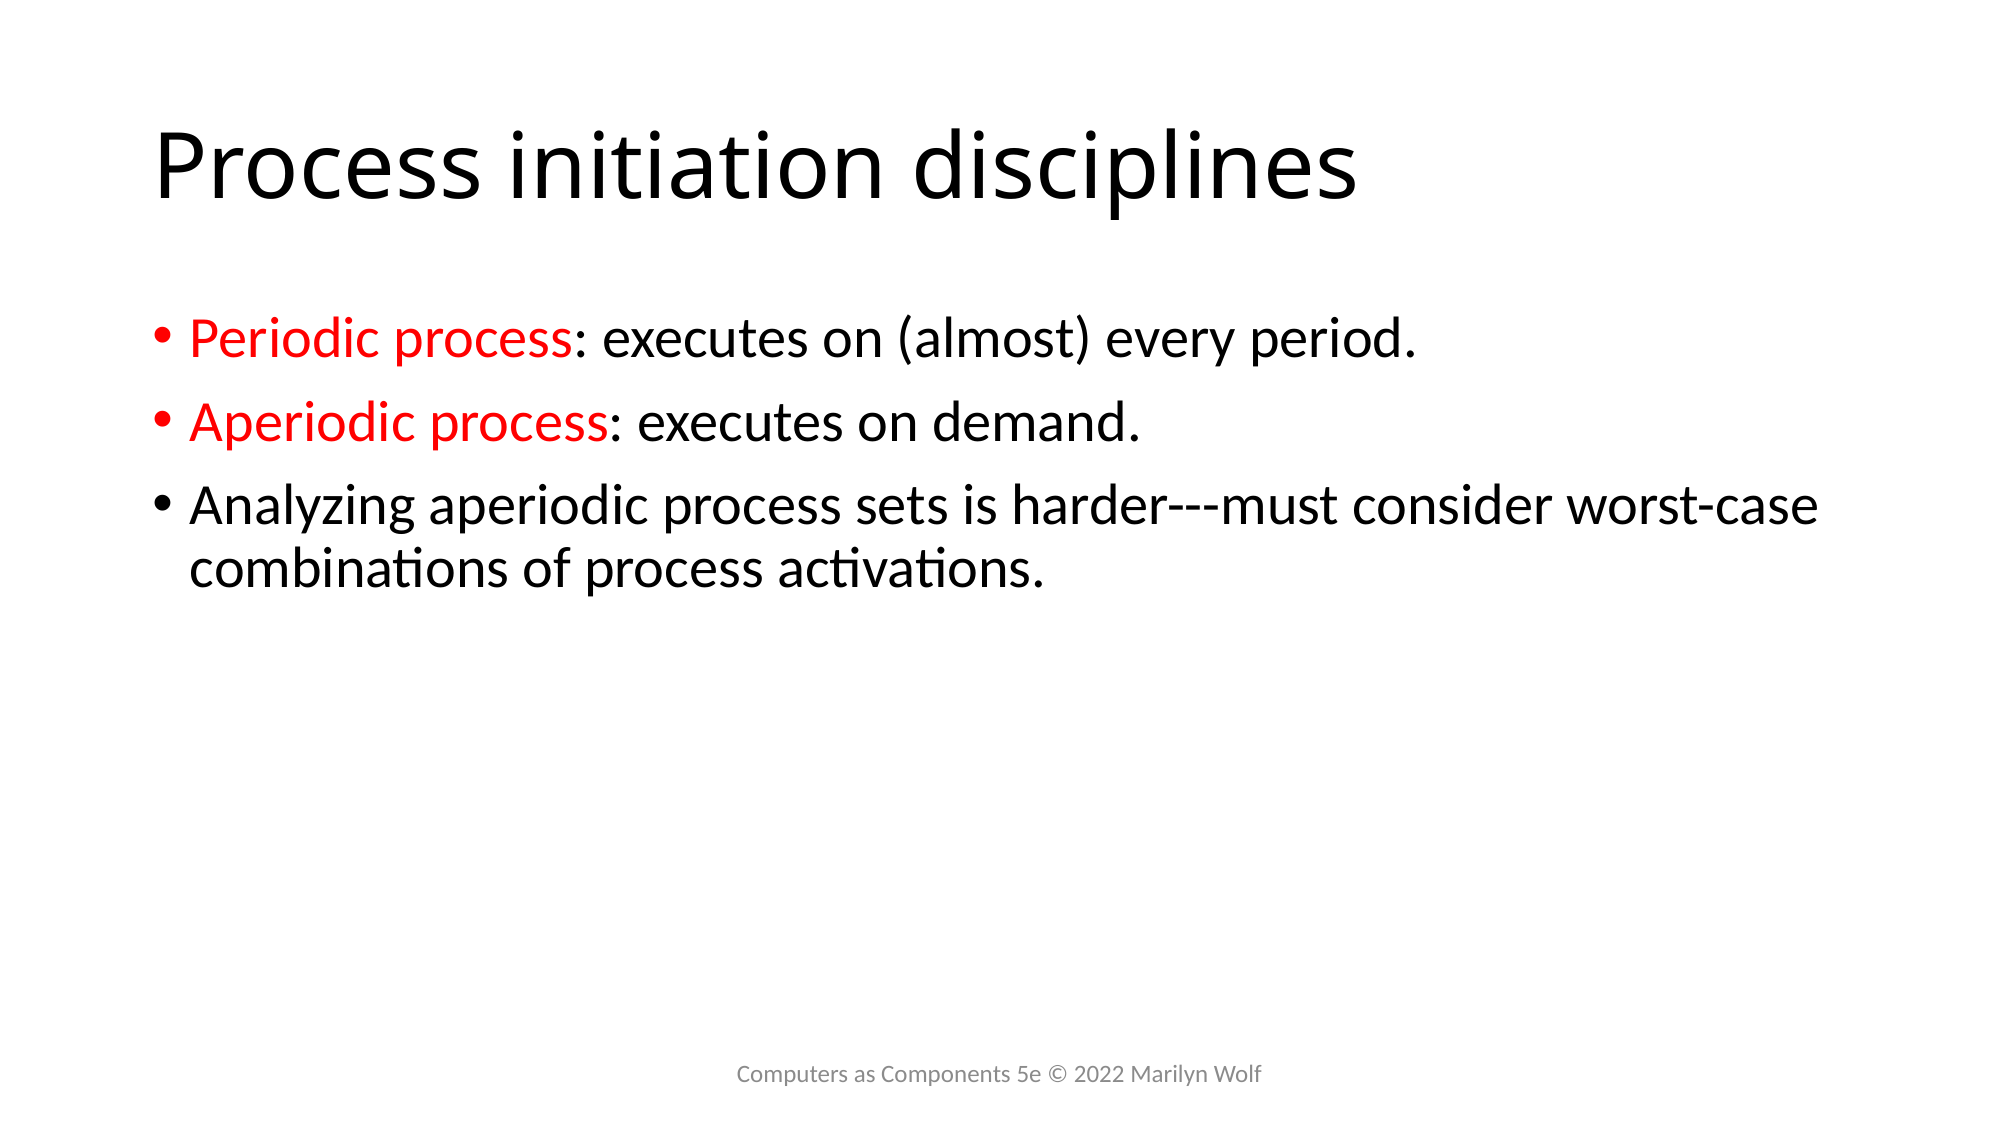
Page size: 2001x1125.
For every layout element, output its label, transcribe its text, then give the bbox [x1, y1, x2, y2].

title Process initiation disciplines [137, 59, 1863, 278]
list Periodic process: executes on (almost) every period. Aperiodic process: executes on demand. Analyzing aperiodic process sets is harder---must consider worst-case combinations of process activations. [137, 299, 1863, 1014]
footer Computers as Components 5e © 2022 Marilyn Wolf [662, 1042, 1338, 1103]
